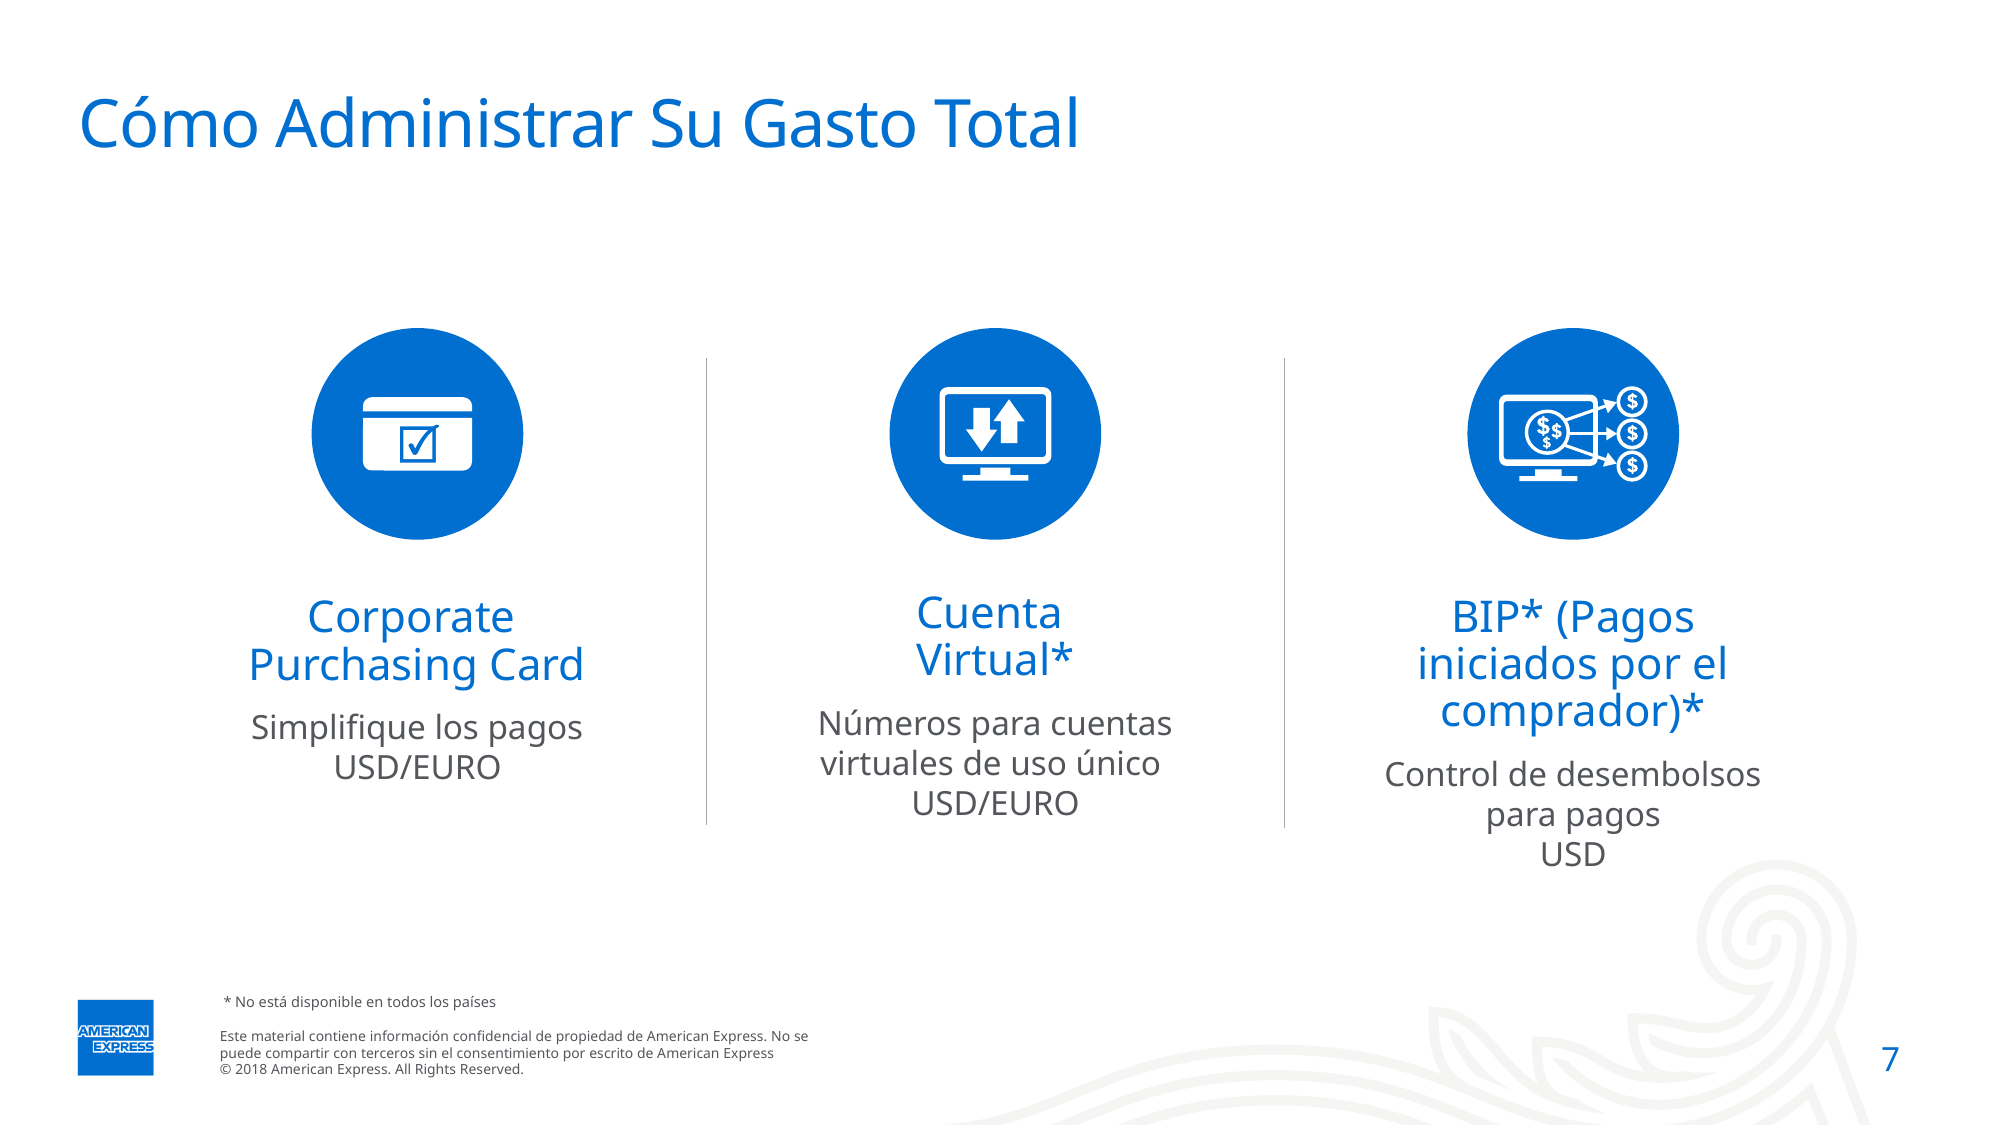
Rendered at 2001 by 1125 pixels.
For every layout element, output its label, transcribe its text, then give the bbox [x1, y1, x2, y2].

picture [65, 987, 166, 1088]
slide_number 7 [1800, 1033, 1900, 1084]
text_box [1359, 328, 1787, 828]
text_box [807, 328, 1183, 825]
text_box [229, 328, 605, 789]
text_box * No está disponible en todos los países [223, 993, 804, 1048]
title Cómo Administrar Su Gasto Total [78, 90, 1879, 278]
